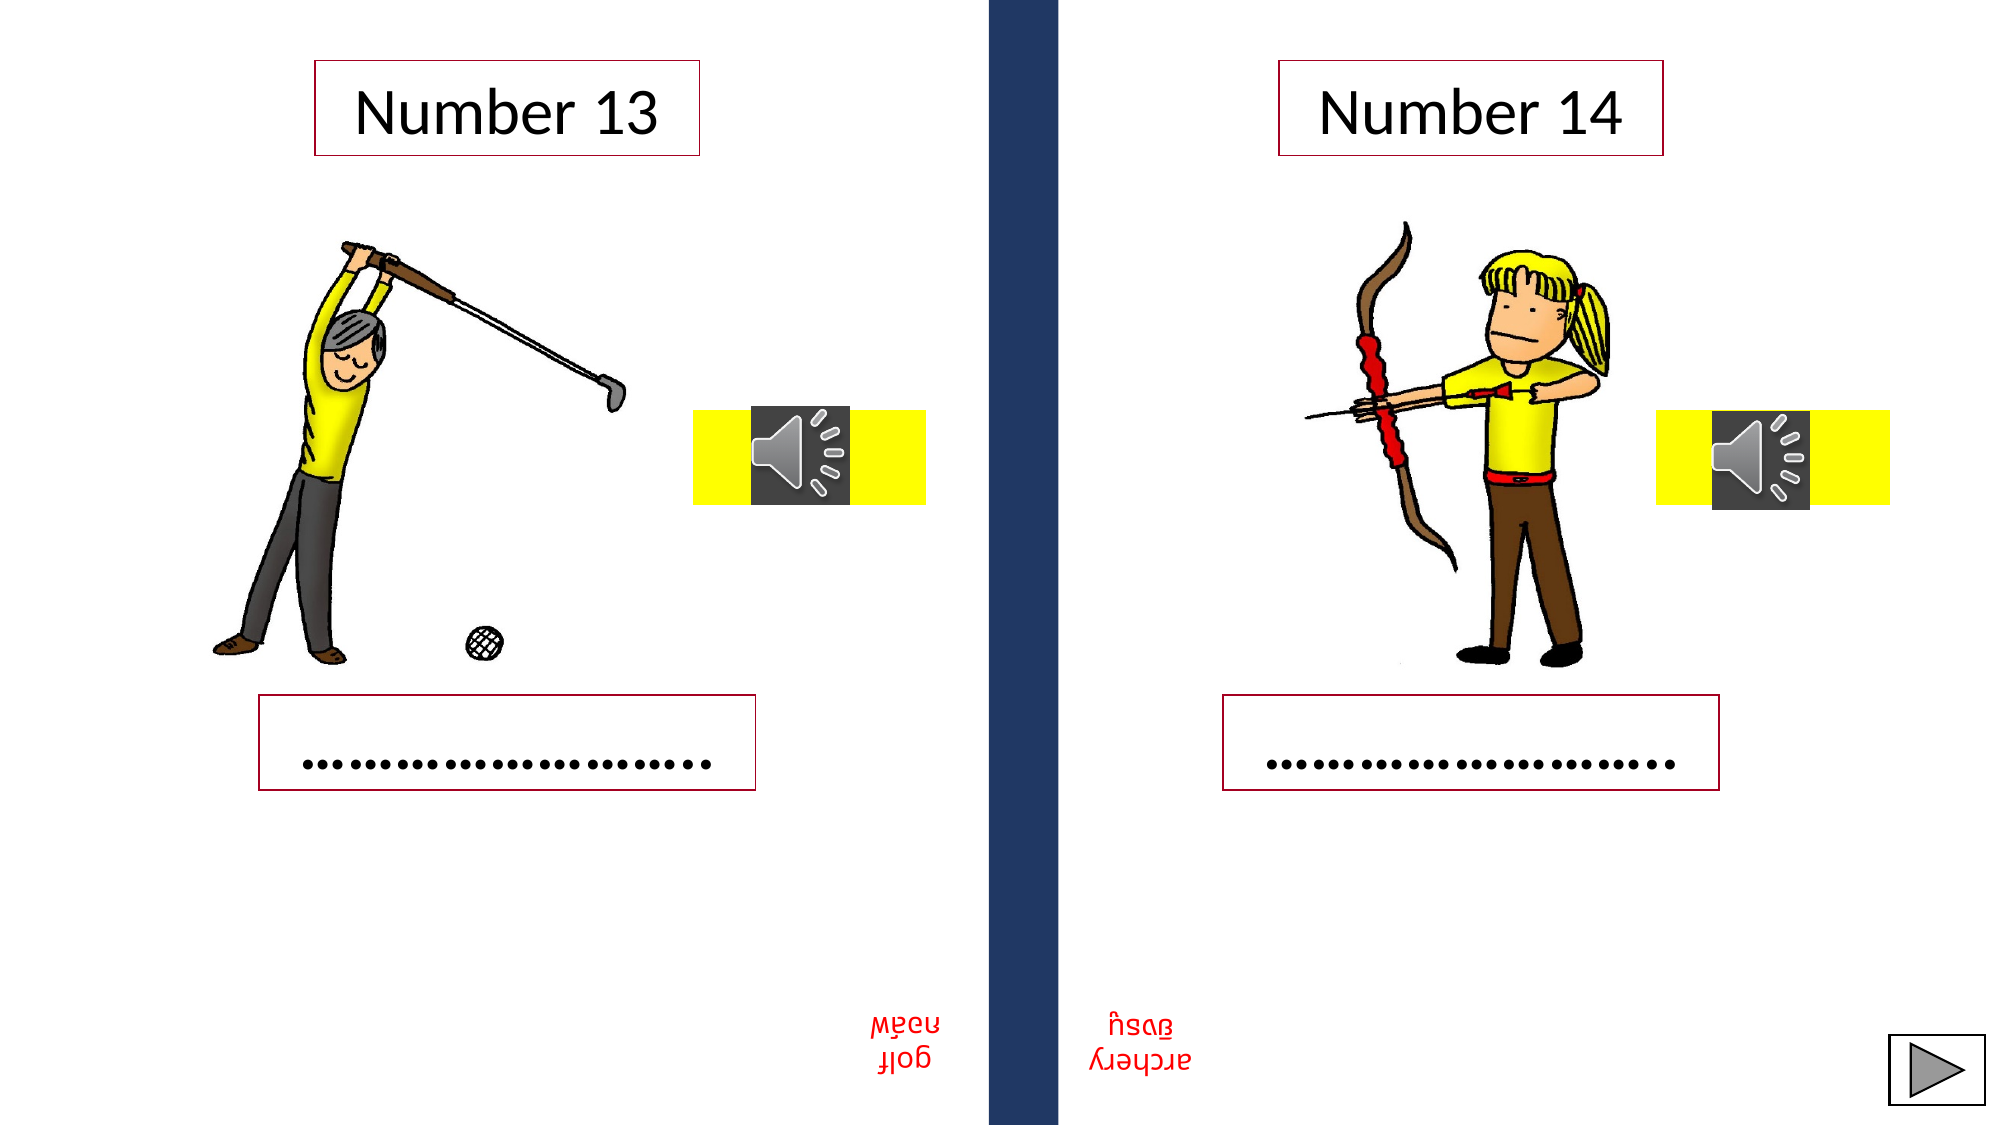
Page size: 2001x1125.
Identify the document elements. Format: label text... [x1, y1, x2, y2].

picture [1278, 215, 1648, 682]
picture [750, 405, 851, 506]
text_box Number 14 [1278, 60, 1664, 156]
text_box archery ยิงธนู [1064, 1006, 1217, 1092]
table_header [851, 410, 926, 505]
table_header [1656, 410, 1710, 505]
picture [202, 221, 663, 682]
table_header [693, 410, 750, 505]
text_box golf กอล์ฟ [809, 1004, 1003, 1090]
text_box …………………….. [259, 695, 756, 790]
table_header [1811, 410, 1890, 505]
text_box Number 13 [315, 60, 700, 156]
text_box [1888, 1034, 1986, 1106]
text_box [988, 0, 1059, 1125]
picture [1710, 410, 1811, 511]
text_box …………………….. [1222, 695, 1720, 790]
